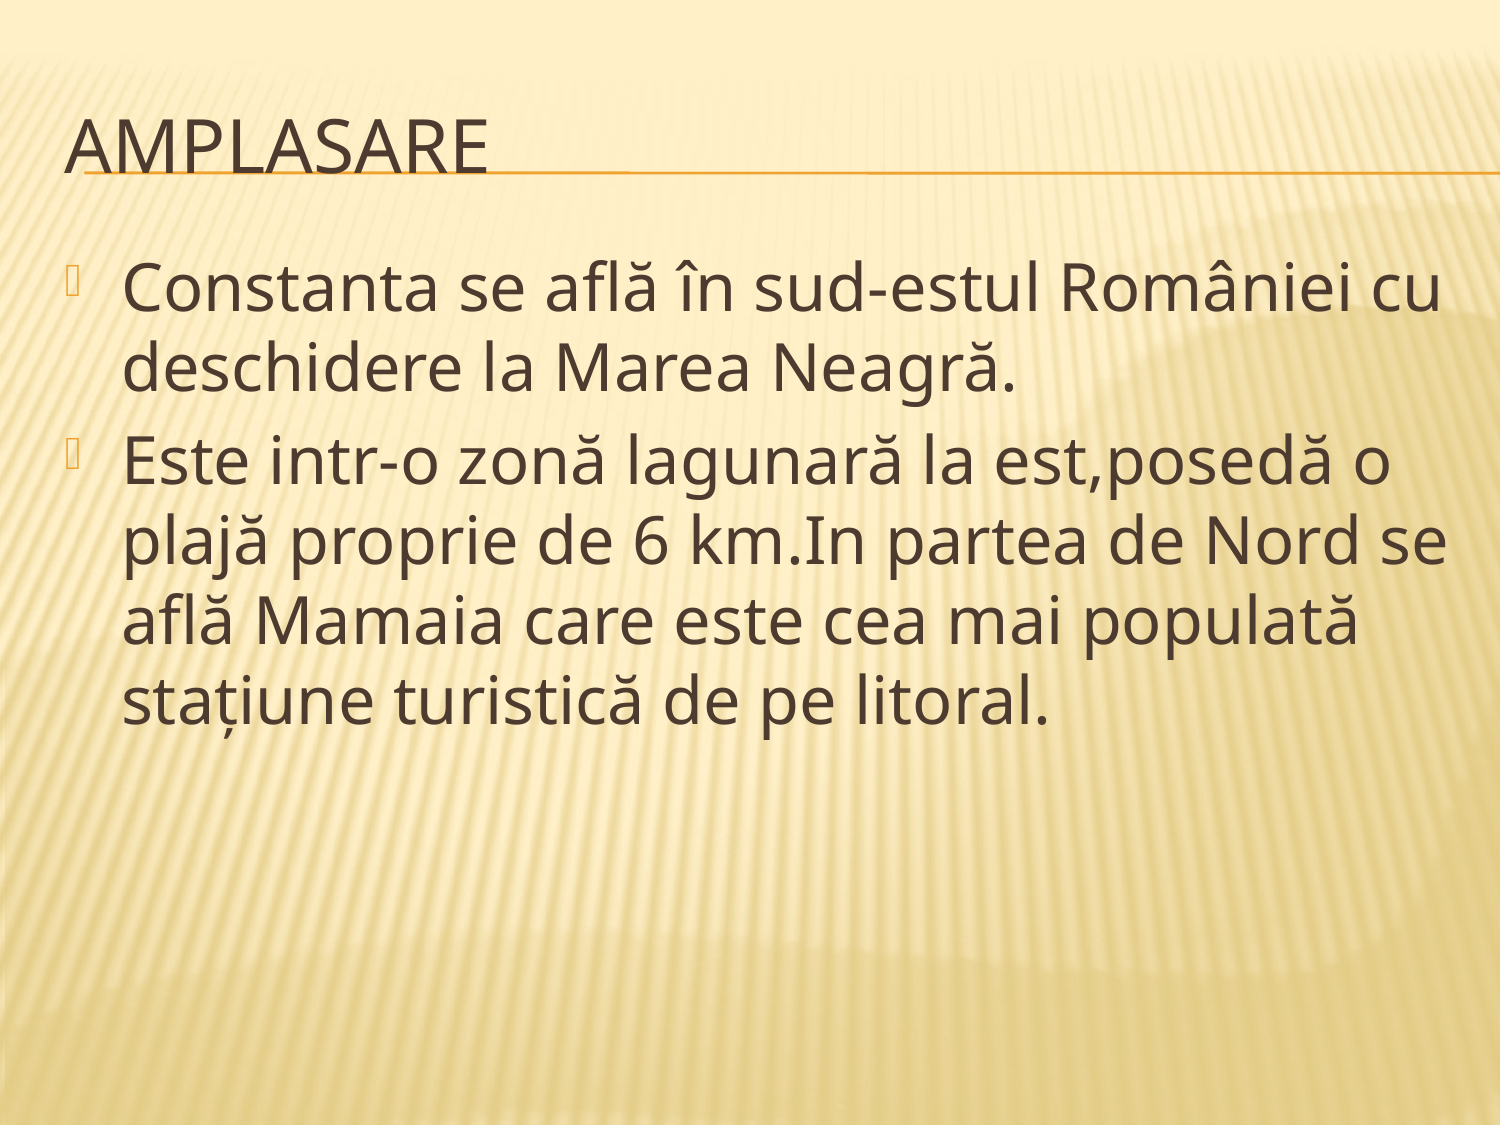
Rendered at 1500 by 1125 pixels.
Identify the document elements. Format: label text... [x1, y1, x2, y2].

title Amplasare [50, 75, 1475, 213]
list Constanta se află în sud-estul României cu deschidere la Marea Neagră. Este intr-o zonă lagunară la est,posedă o plajă proprie de 6 km.In partea de Nord se află Mamaia care este cea mai populată stațiune turistică de pe litoral. [50, 237, 1475, 980]
